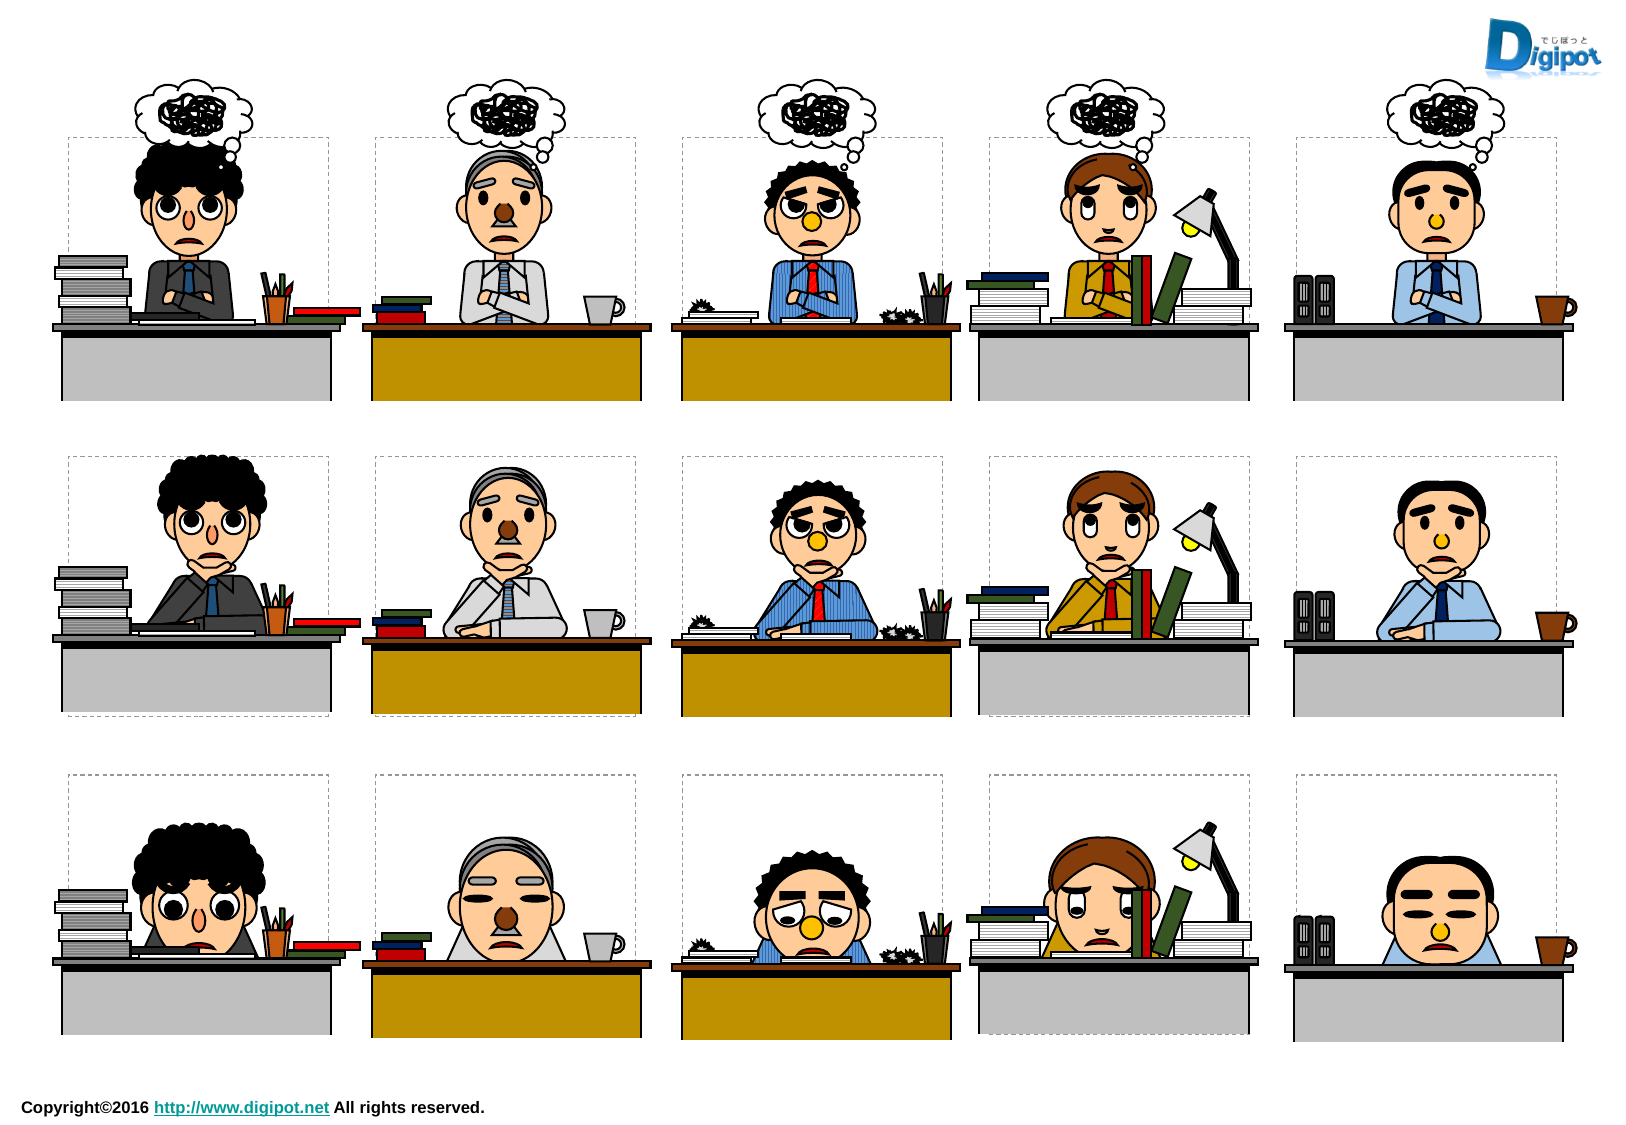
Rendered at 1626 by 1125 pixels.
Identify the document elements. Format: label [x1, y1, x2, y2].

text_box [967, 471, 1259, 716]
text_box [967, 820, 1259, 1035]
text_box [672, 480, 961, 718]
text_box [362, 837, 651, 1038]
text_box [672, 79, 961, 402]
text_box [1284, 856, 1577, 1042]
text_box [1284, 79, 1577, 402]
text_box [362, 79, 651, 402]
text_box [362, 467, 651, 715]
text_box [52, 79, 361, 402]
text_box [52, 823, 361, 1036]
text_box [967, 79, 1259, 402]
text_box [672, 850, 961, 1041]
picture [1485, 18, 1602, 82]
text_box [1284, 481, 1577, 718]
text_box [52, 455, 361, 712]
